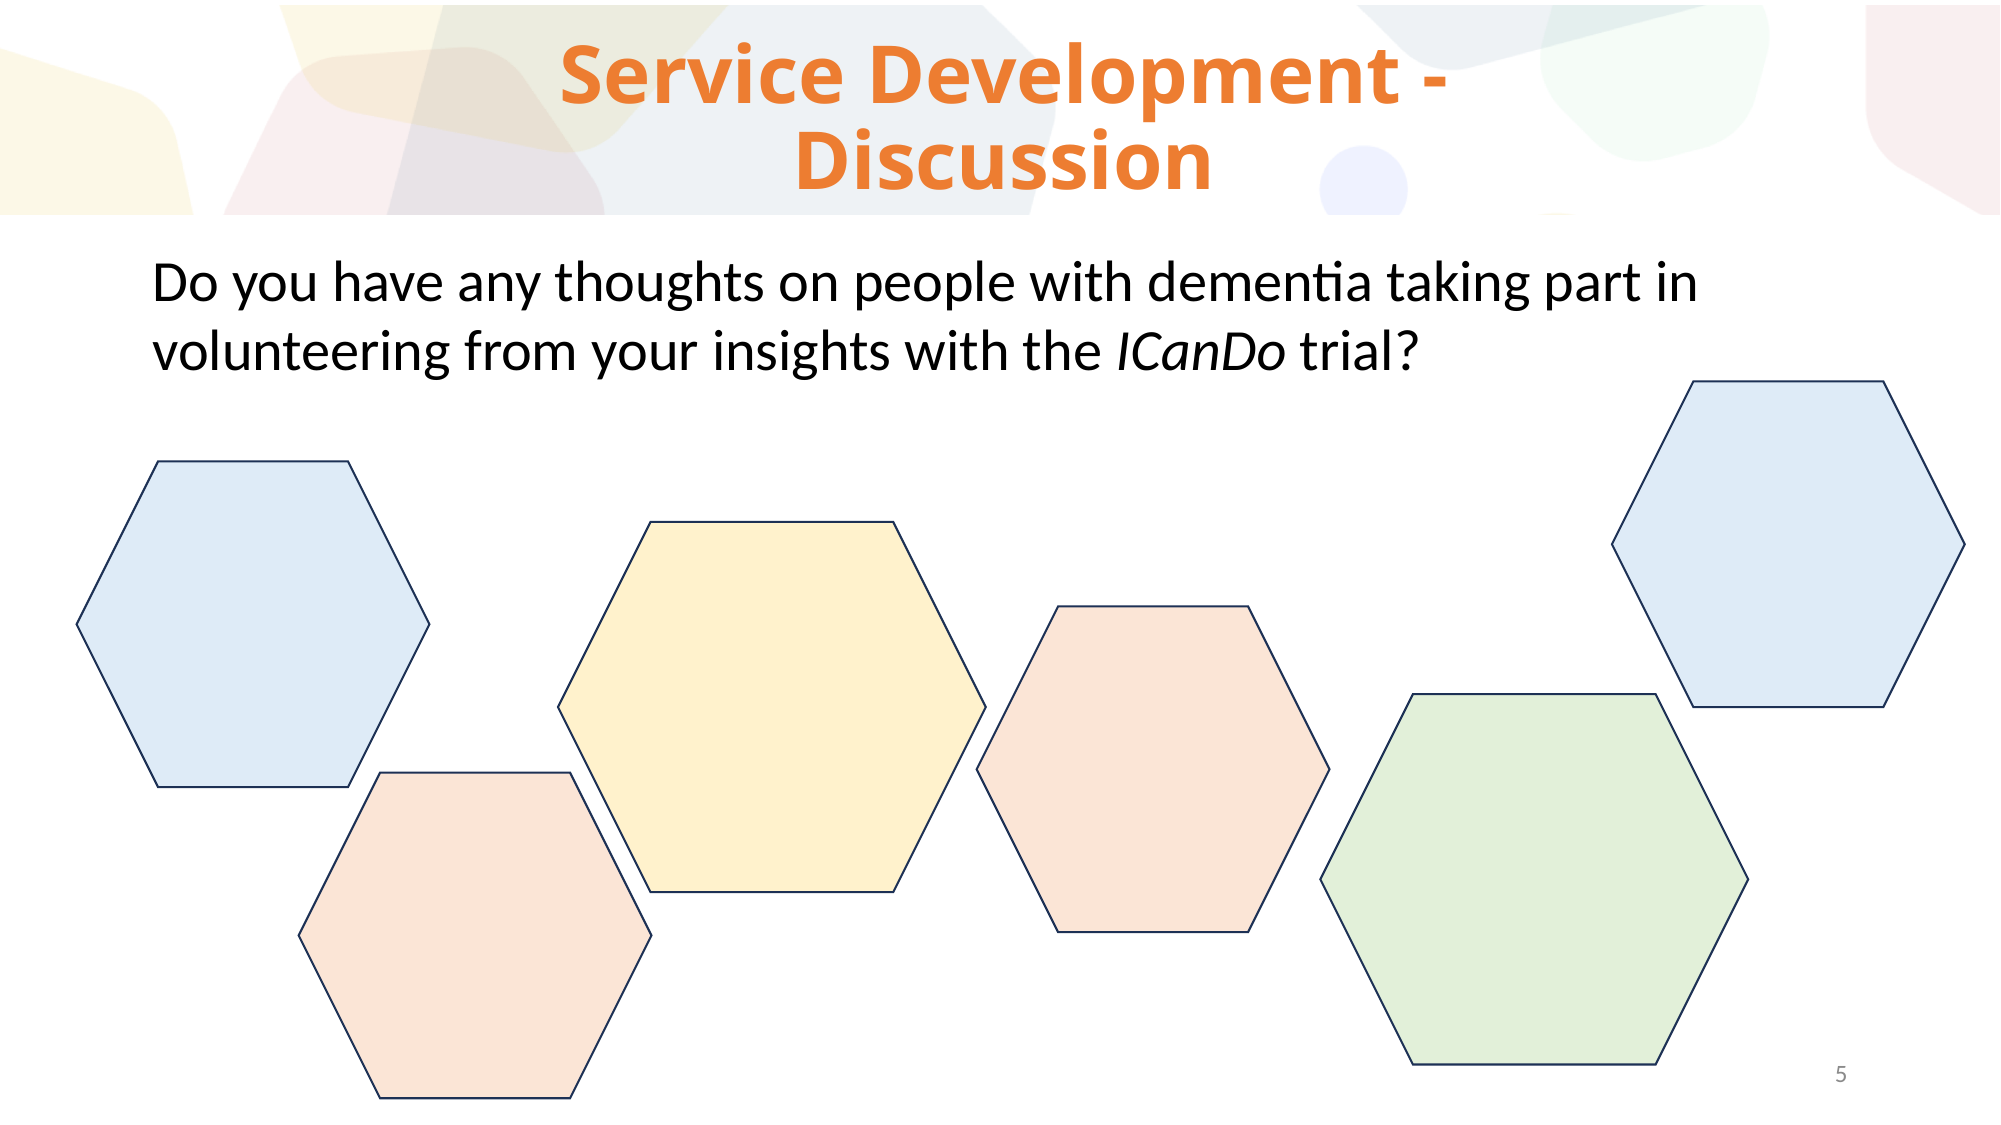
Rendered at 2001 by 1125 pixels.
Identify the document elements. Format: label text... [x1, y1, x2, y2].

picture [0, 5, 2000, 215]
text_box [75, 460, 431, 789]
text_box [556, 520, 987, 894]
list Do you have any thoughts on people with dementia taking part in volunteering from your insights with the ICanDo trial? [137, 235, 1863, 1014]
slide_number 5 [1412, 1042, 1863, 1103]
text_box [297, 771, 653, 1100]
text_box [975, 605, 1331, 934]
text_box [1610, 380, 1966, 709]
text_box [1319, 693, 1750, 1066]
